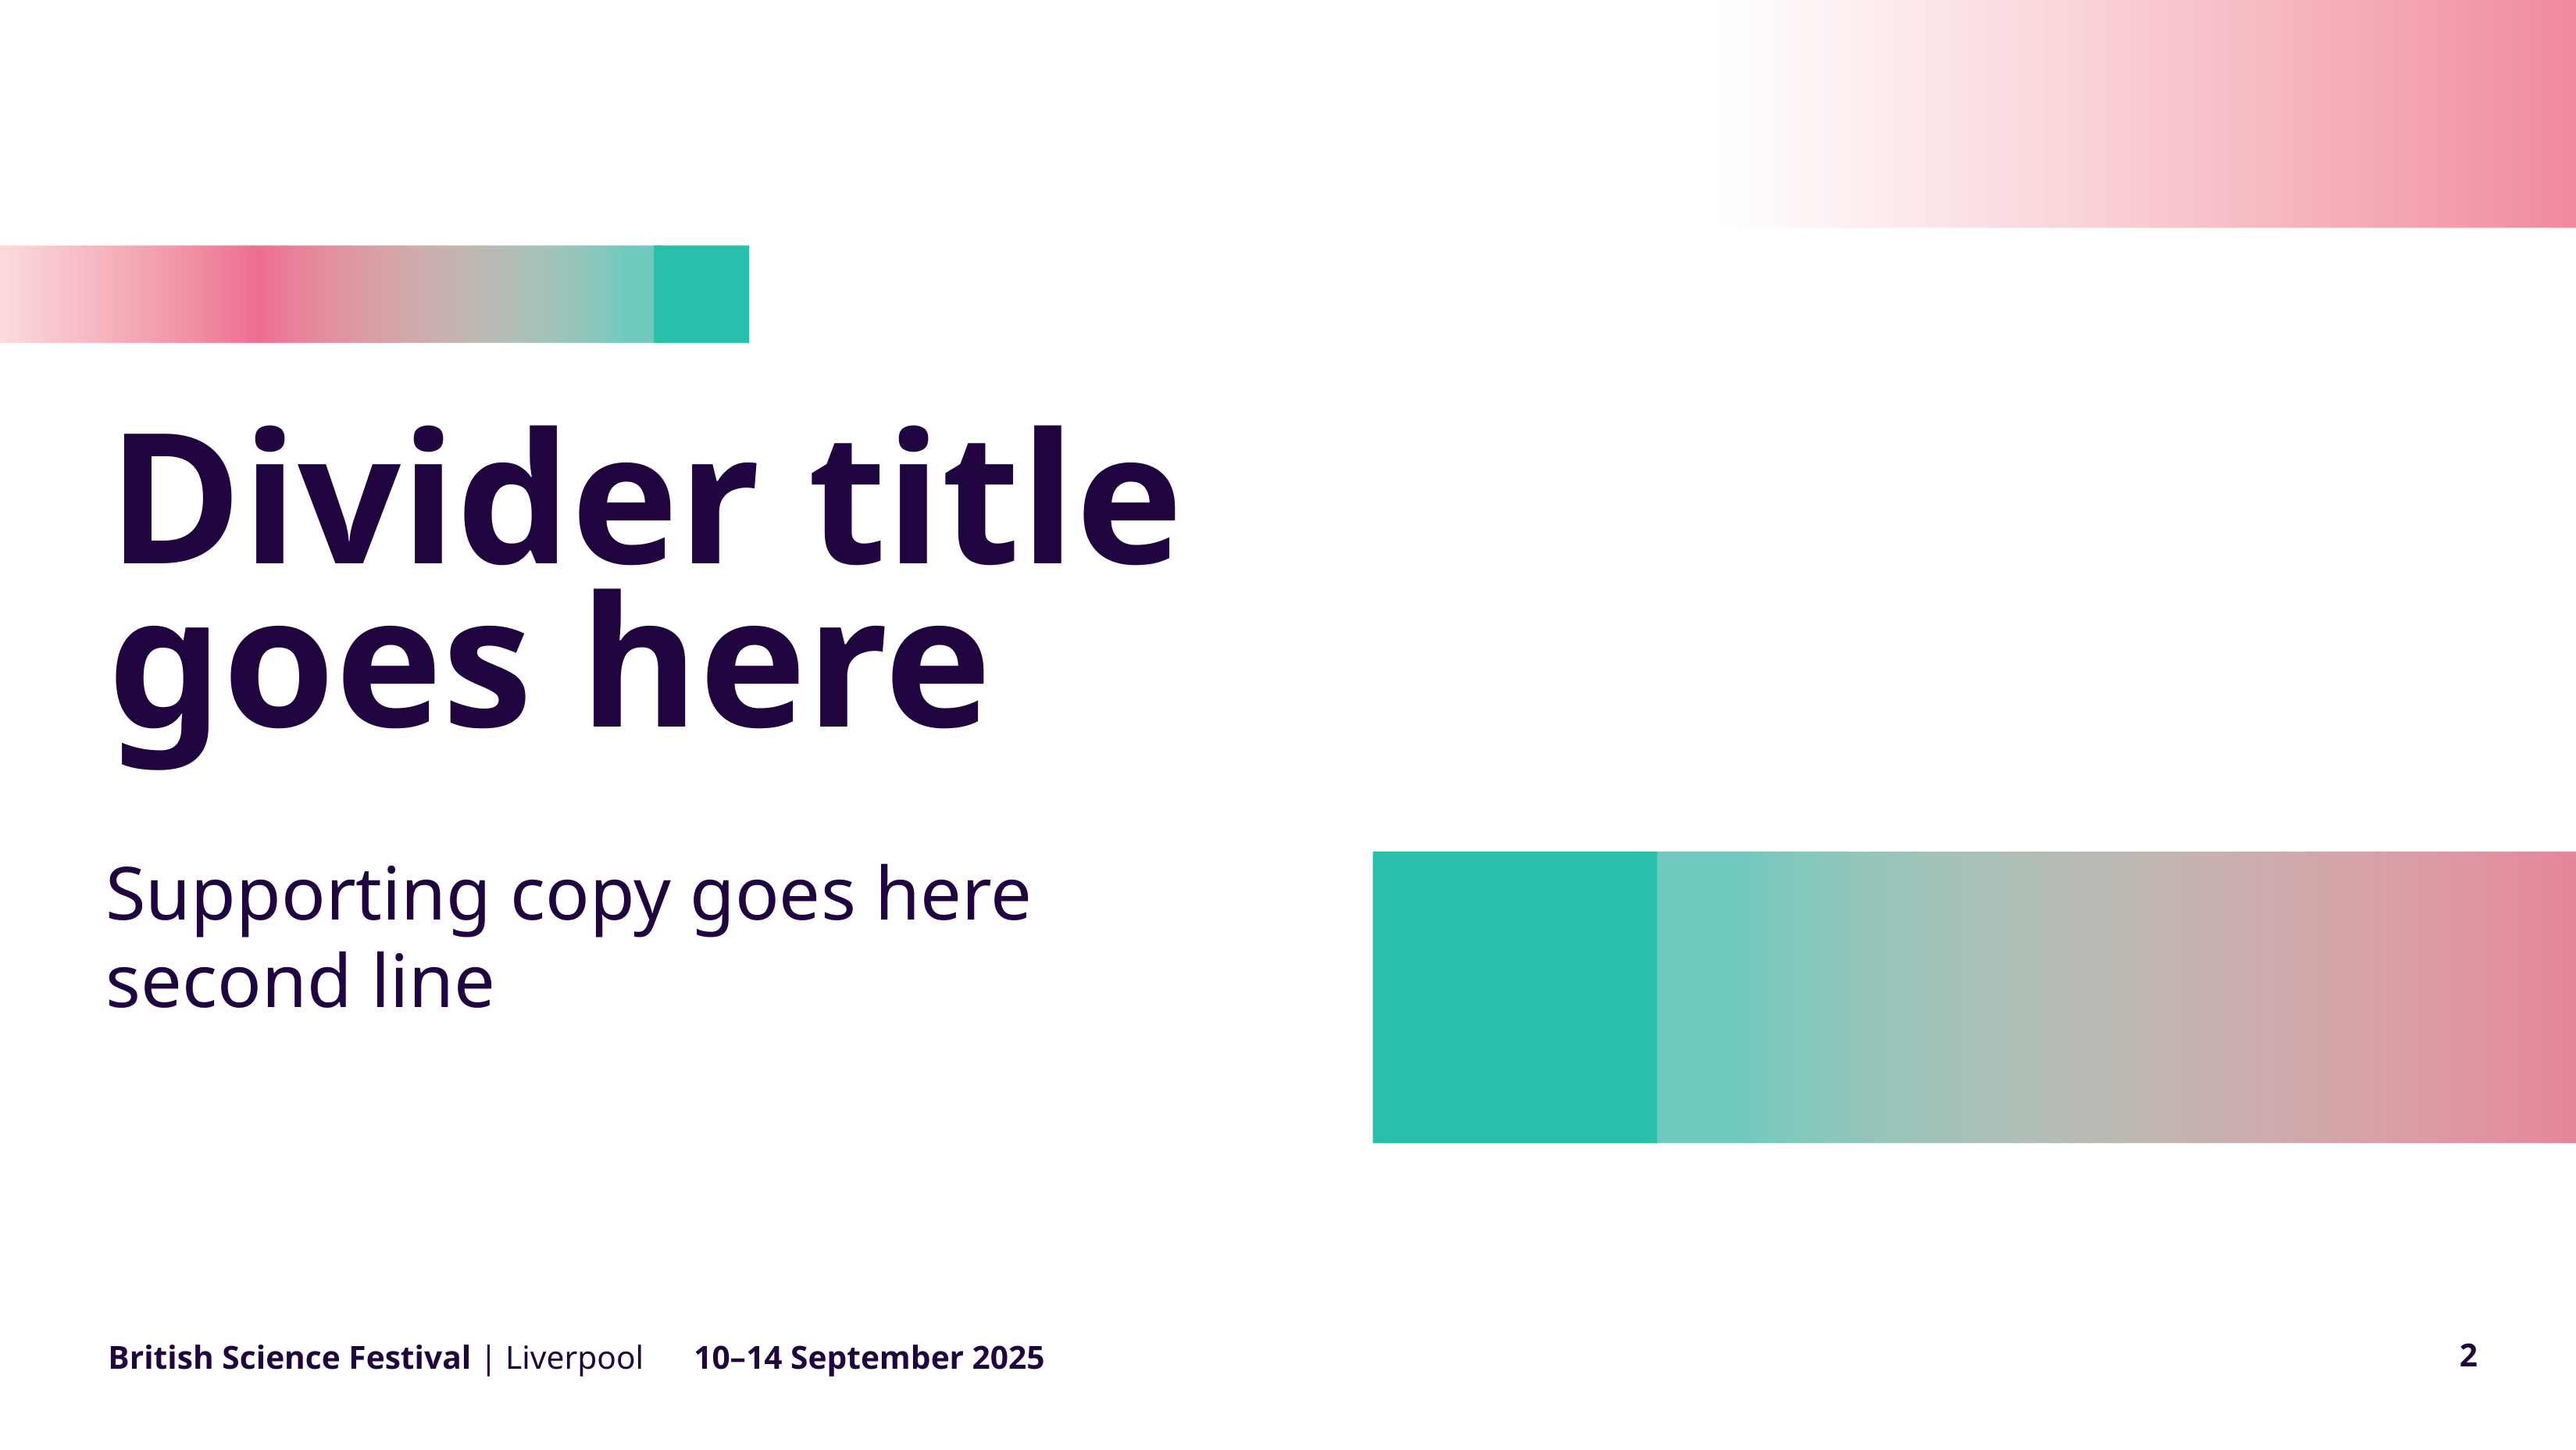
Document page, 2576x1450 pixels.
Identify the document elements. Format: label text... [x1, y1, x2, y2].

list Divider title goes here [96, 431, 1386, 773]
picture [0, 0, 2576, 1450]
list Supporting copy goes here second line [105, 846, 1083, 1024]
slide_number 2 [2372, 1335, 2478, 1374]
footer British Science Festival | Liverpool 10–14 September 2025 [96, 1330, 1908, 1382]
